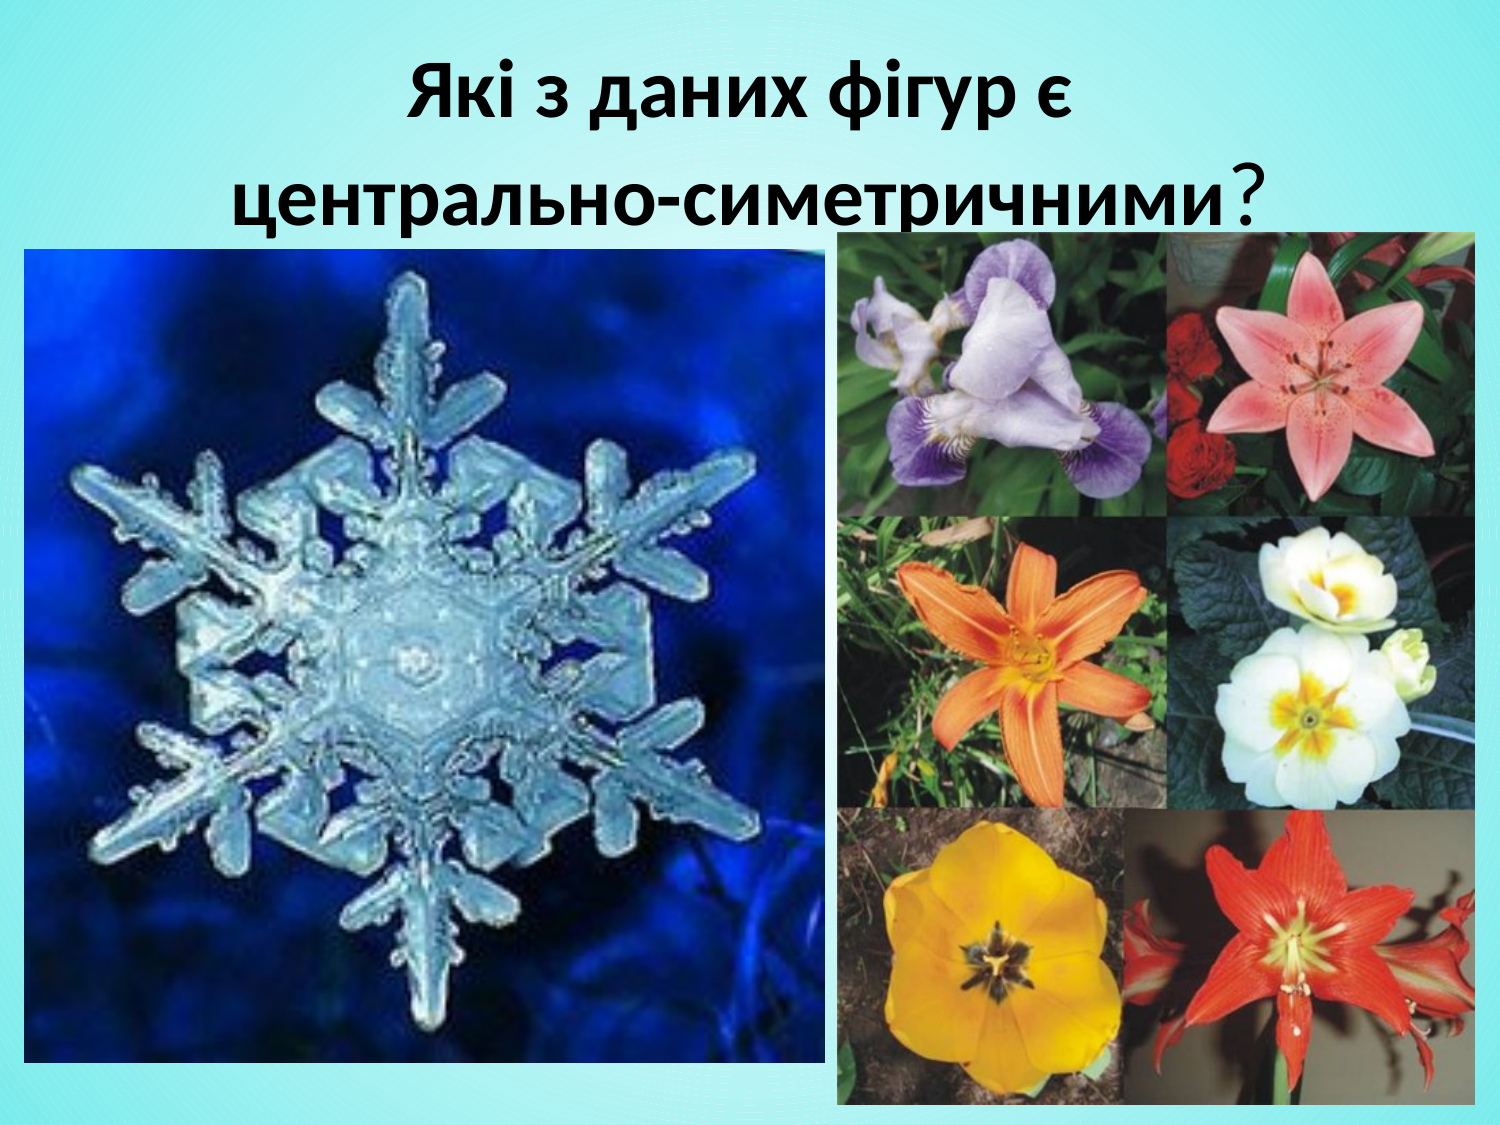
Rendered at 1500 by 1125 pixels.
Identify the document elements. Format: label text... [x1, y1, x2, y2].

picture [837, 232, 1476, 1105]
title Які з даних фігур є центрально-симетричними? [75, 45, 1425, 233]
picture [24, 249, 825, 1063]
